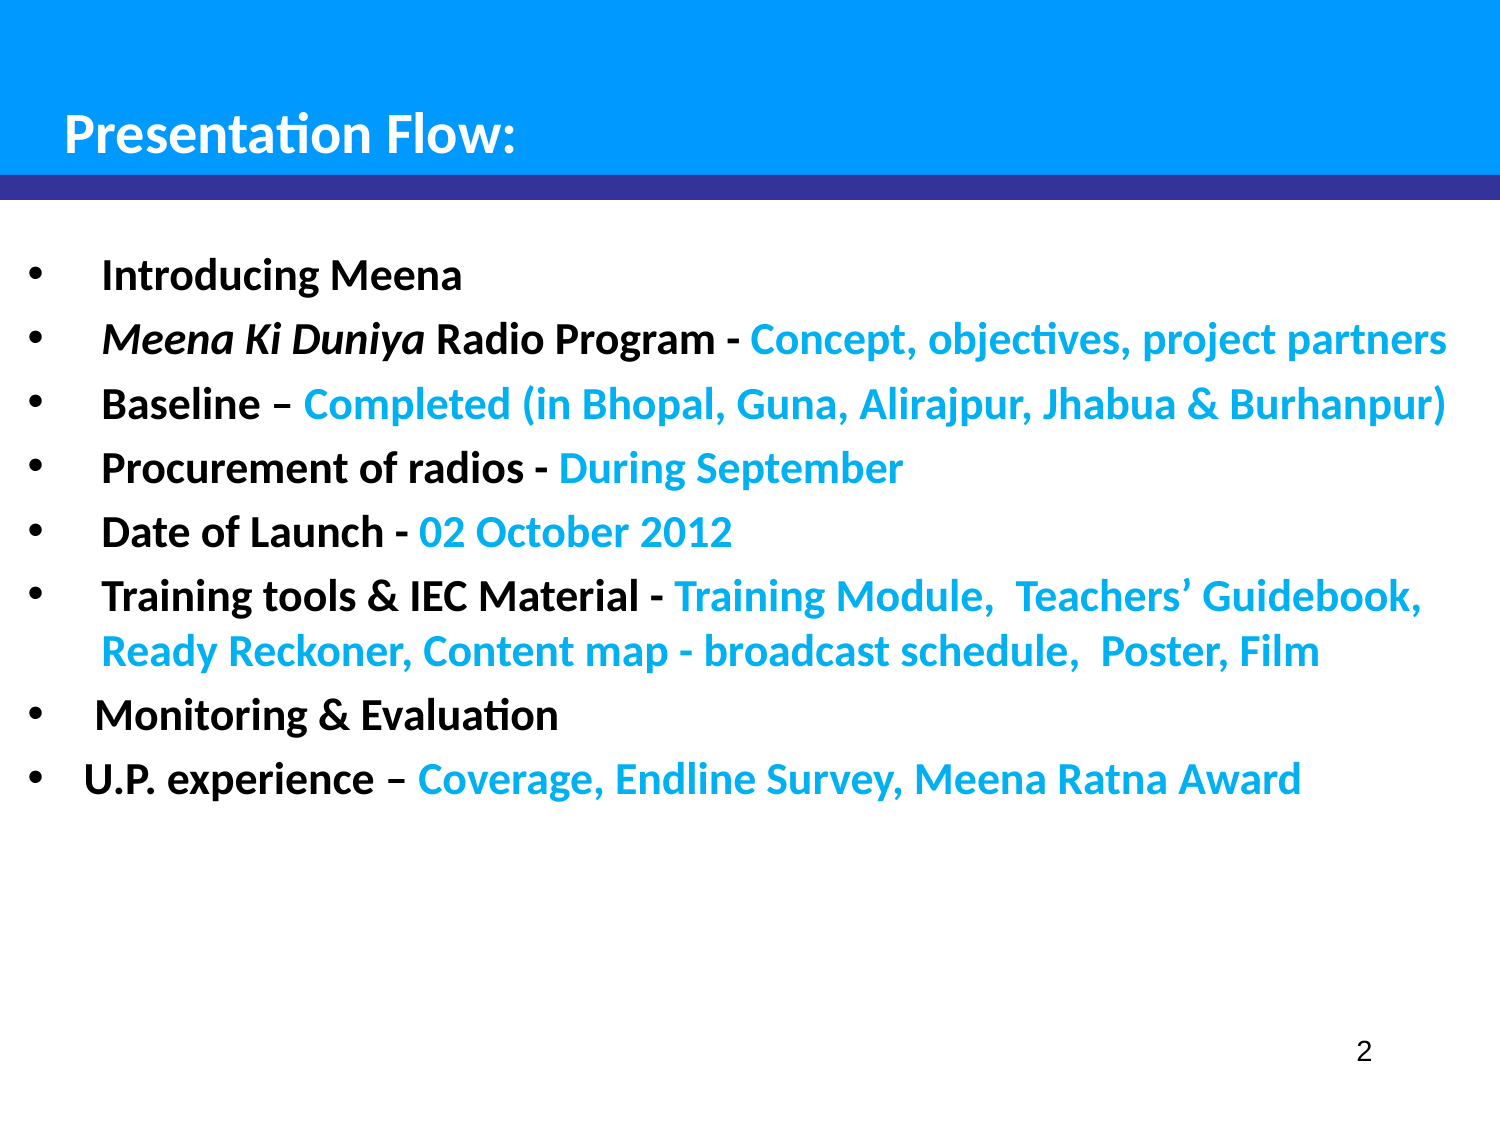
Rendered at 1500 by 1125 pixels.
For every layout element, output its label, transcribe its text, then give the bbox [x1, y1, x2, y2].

text_box Presentation Flow: [50, 87, 900, 233]
slide_number 2 [1074, 1024, 1388, 1101]
list Introducing Meena Meena Ki Duniya Radio Program - Concept, objectives, project partners Baseline – Completed (in Bhopal, Guna, Alirajpur, Jhabua & Burhanpur) Procurement of radios - During September Date of Launch - 02 October 2012 Training tools & IEC Material - Training Module, Teachers’ Guidebook, Ready Reckoner, Content map - broadcast schedule, Poster, Film Monitoring & Evaluation U.P. experience – Coverage, Endline Survey, Meena Ratna Award [12, 237, 1500, 1001]
